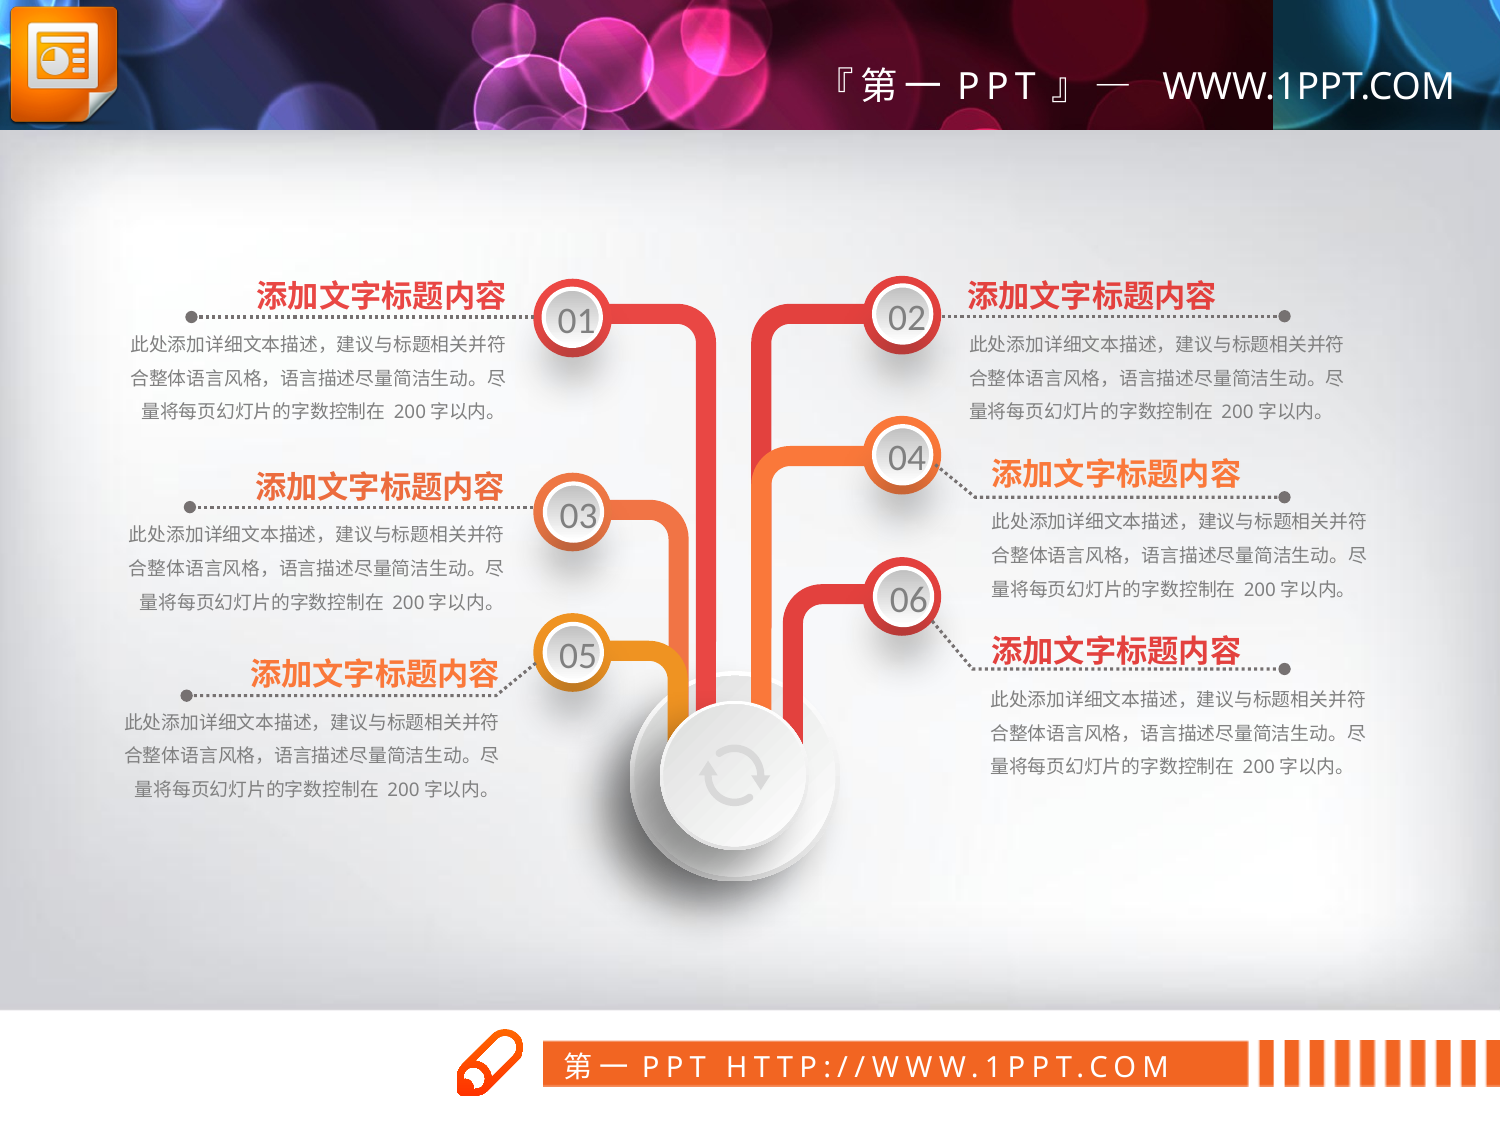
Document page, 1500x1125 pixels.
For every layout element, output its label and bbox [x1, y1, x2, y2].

text_box [935, 446, 1370, 609]
text_box [931, 620, 1369, 786]
picture [0, 0, 1500, 1012]
text_box [757, 276, 936, 416]
text_box [757, 416, 941, 699]
text_box [534, 279, 711, 699]
text_box [121, 646, 537, 809]
text_box [127, 269, 535, 431]
picture [543, 1040, 1500, 1087]
text_box [537, 473, 683, 614]
text_box [534, 613, 682, 792]
text_box [715, 670, 752, 699]
text_box [941, 269, 1347, 431]
text_box [629, 800, 841, 882]
text_box [659, 700, 810, 851]
text_box [126, 459, 534, 621]
text_box [788, 557, 940, 792]
